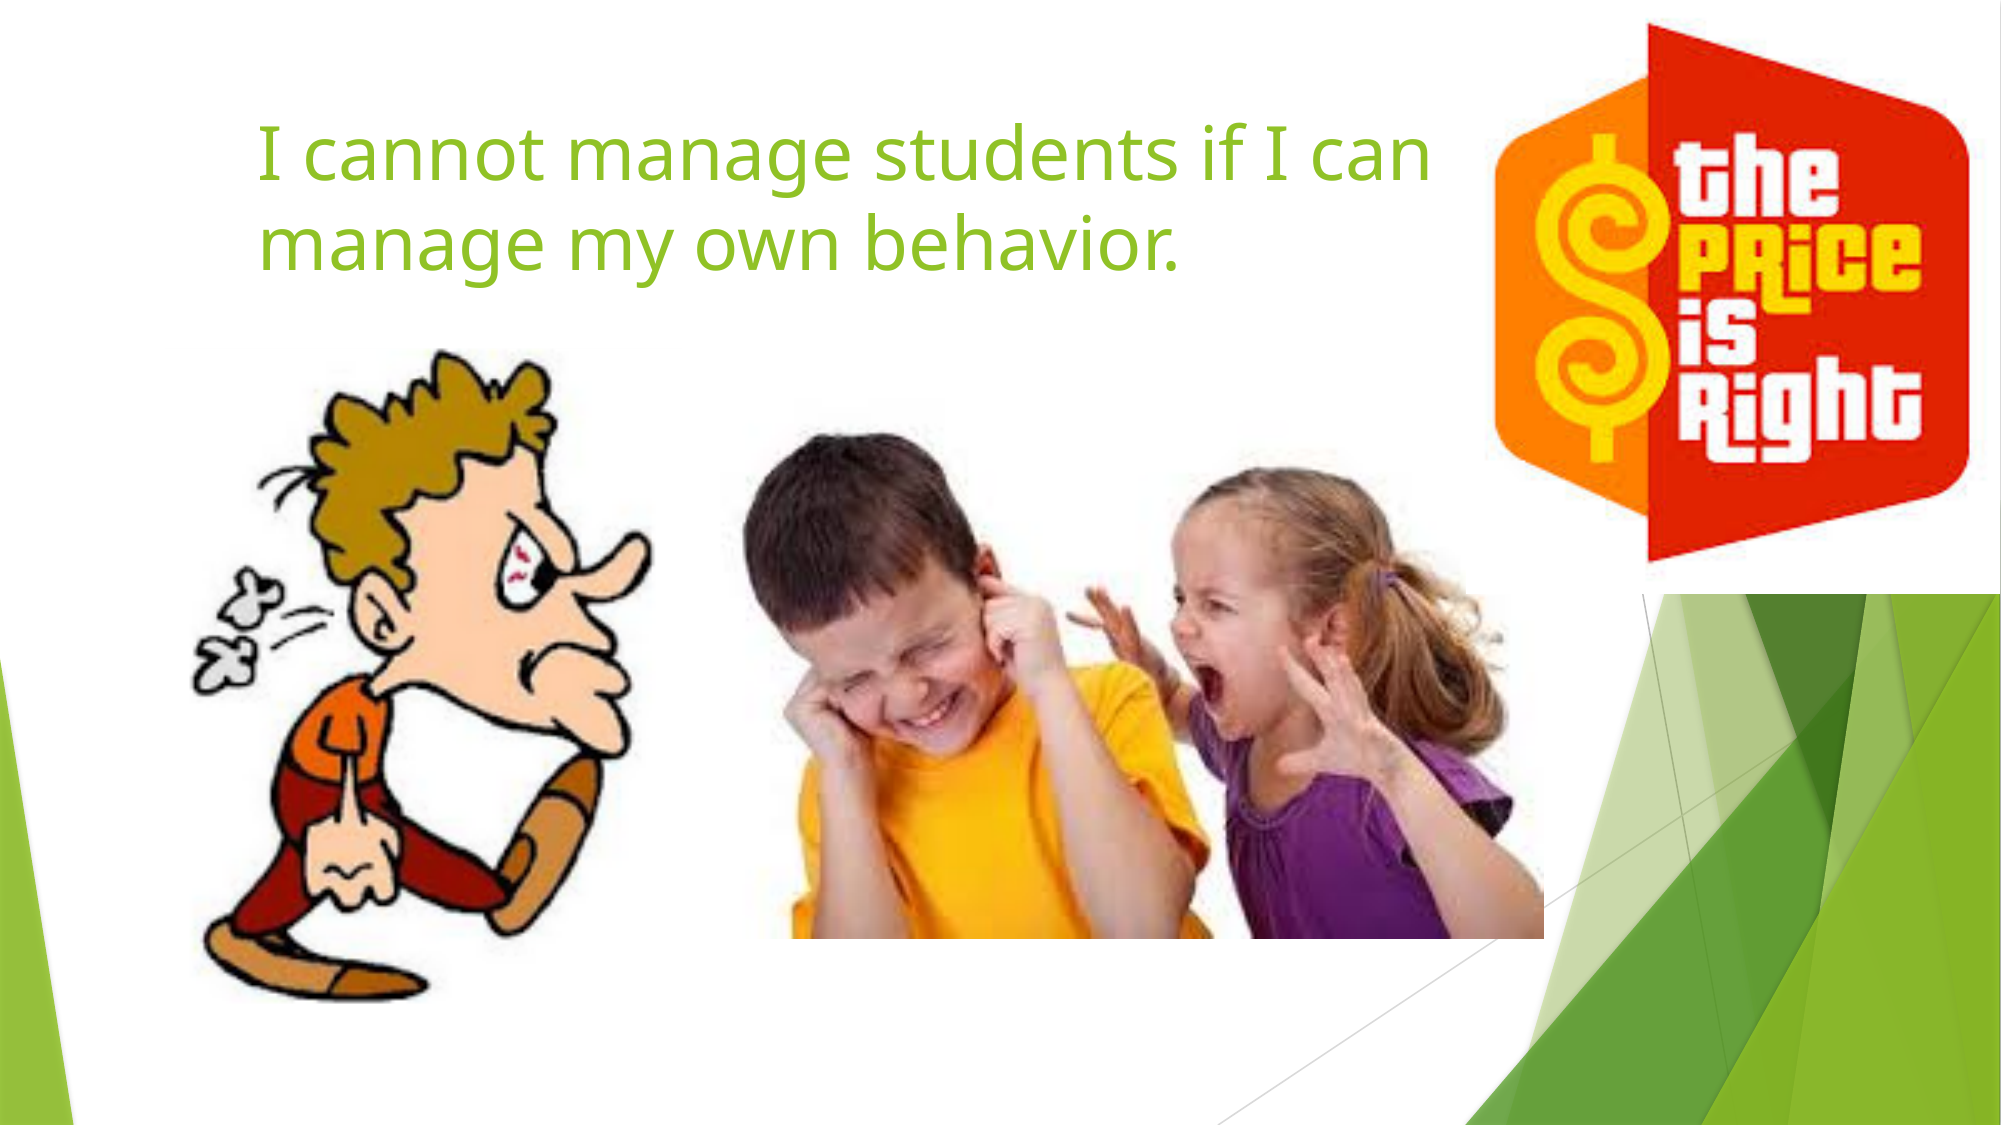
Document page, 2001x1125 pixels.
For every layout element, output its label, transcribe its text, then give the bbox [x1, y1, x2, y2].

picture [698, 0, 2000, 940]
picture [164, 346, 683, 1015]
title I cannot manage students if I can manage my own behavior. [242, 97, 1461, 315]
